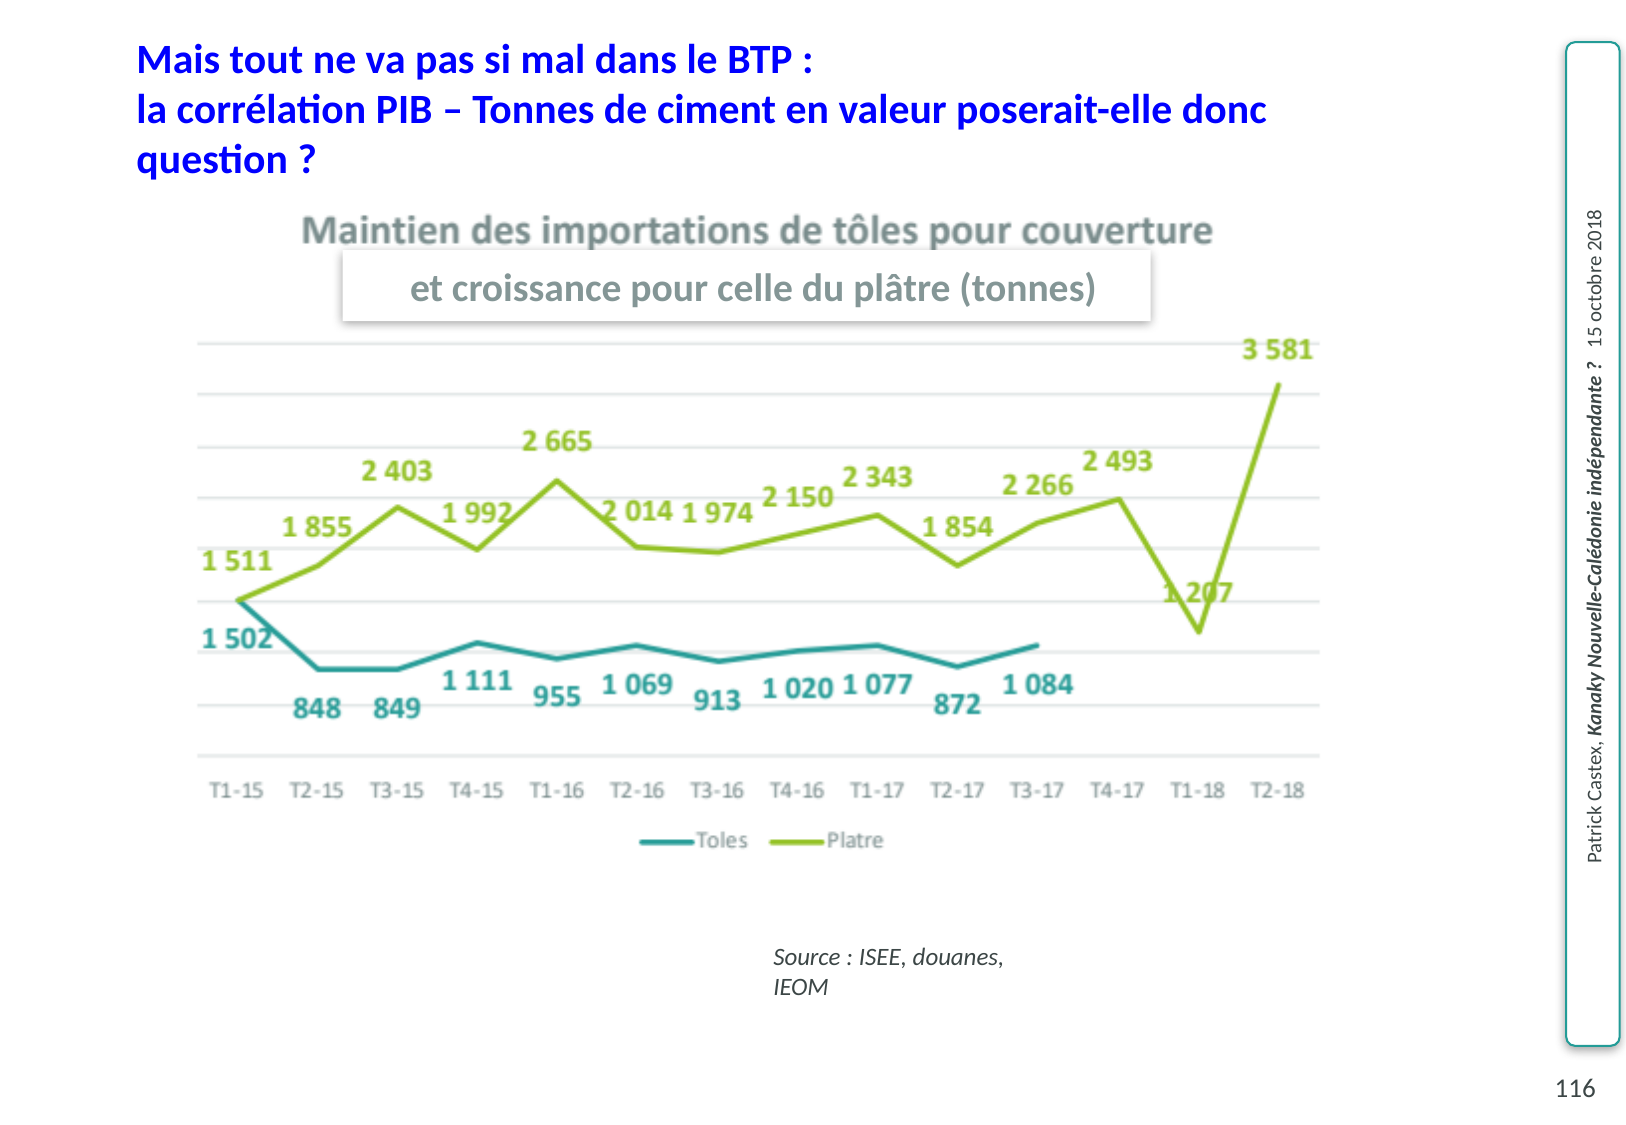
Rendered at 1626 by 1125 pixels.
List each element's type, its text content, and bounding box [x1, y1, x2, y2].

text_box Source : ISEE, douanes, IEOM [758, 933, 1026, 1008]
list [169, 185, 1345, 877]
title Mais tout ne va pas si mal dans le BTP : la corrélation PIB – Tonnes de ciment en valeur poserait-elle donc question ? [121, 24, 1457, 187]
